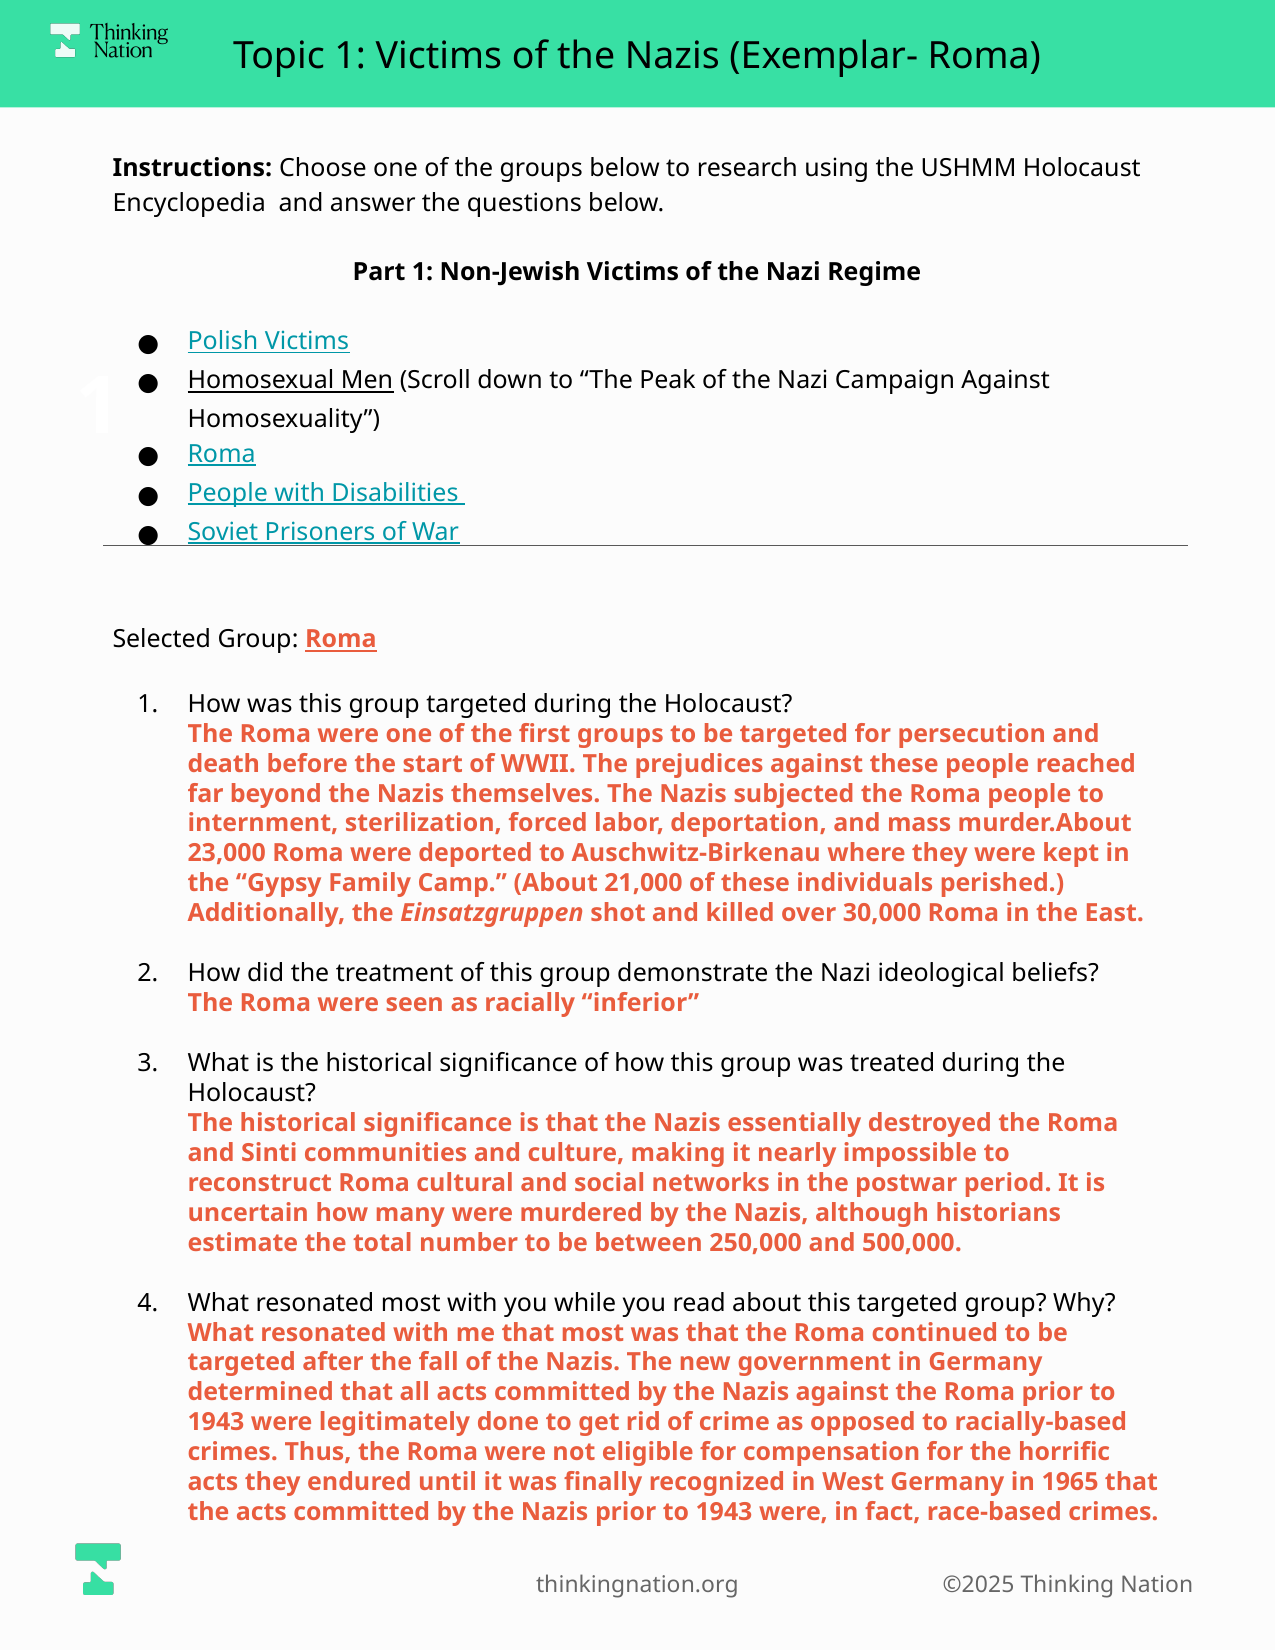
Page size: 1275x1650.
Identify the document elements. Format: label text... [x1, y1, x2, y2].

text_box 1 [30, 315, 165, 450]
picture [36, 12, 172, 69]
text_box Instructions: Choose one of the groups below to research using the USHMM Holocaust Encyclopedia and answer the questions below. Part 1: Non-Jewish Victims of the Nazi Regime Polish Victims Homosexual Men (Scroll down to “The Peak of the Nazi Campaign Against Homosexuality”) Roma People with Disabilities Soviet Prisoners of War Selected Group: Roma How was this group targeted during the Holocaust? The Roma were one of the first groups to be targeted for persecution and death before the start of WWII. The prejudices against these people reached far beyond the Nazis themselves. The Nazis subjected the Roma people to internment, sterilization, forced labor, deportation, and mass murder.About 23,000 Roma were deported to Auschwitz-Birkenau where they were kept in the “Gypsy Family Camp.” (About 21,000 of these individuals perished.) Additionally, the Einsatzgruppen shot and killed over 30,000 Roma in the East. How did the treatment of this group demonstrate the Nazi ideological beliefs? The Roma were seen as racially “inferior” What is the historical significance of how this group was treated during the Holocaust? The historical significance is that the Nazis essentially destroyed the Roma and Sinti communities and culture, making it nearly impossible to reconstruct Roma cultural and social networks in the postwar period. It is uncertain how many were murdered by the Nazis, although historians estimate the total number to be between 250,000 and 500,000. What resonated most with you while you read about this targeted group? Why? What resonated with me that most was that the Roma continued to be targeted after the fall of the Nazis. The new government in Germany determined that all acts committed by the Nazis against the Roma prior to 1943 were legitimately done to get rid of crime as opposed to racially-based crimes. Thus, the Roma were not eligible for compensation for the horrific acts they endured until it was finally recognized in West Germany in 1965 that the acts committed by the Nazis prior to 1943 were, in fact, race-based crimes. [97, 132, 1178, 1541]
text_box ©2025 Thinking Nation [907, 1553, 1210, 1605]
text_box thinkingnation.org [486, 1553, 789, 1605]
text_box Topic 1: Victims of the Nazis (Exemplar- Roma) [0, 0, 1275, 108]
picture [62, 1533, 134, 1605]
